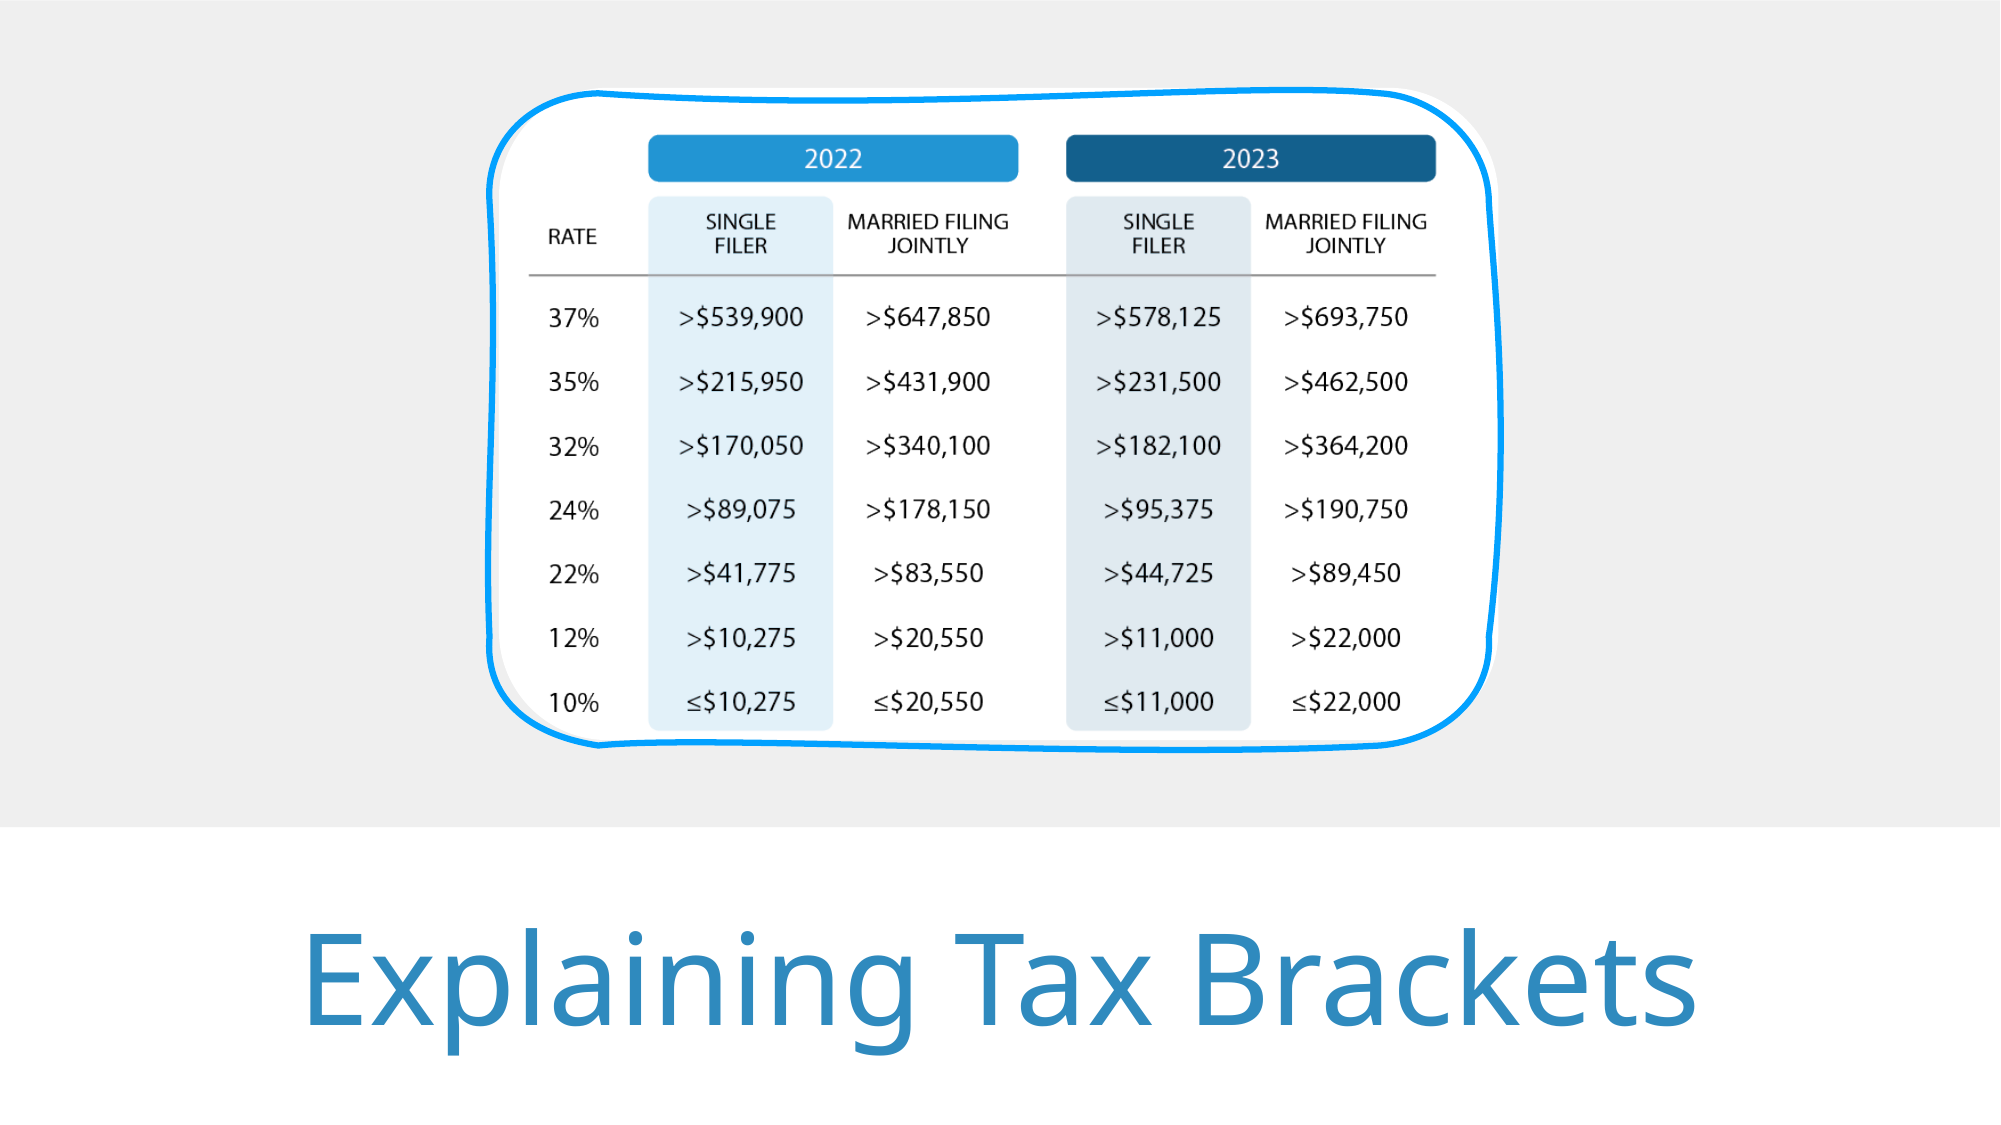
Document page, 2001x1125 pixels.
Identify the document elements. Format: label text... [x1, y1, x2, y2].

text_box Explaining Tax Brackets [100, 890, 1900, 1078]
picture [528, 134, 1439, 926]
text_box [557, 87, 1499, 333]
text_box [0, 0, 2000, 828]
text_box [1439, 534, 1499, 729]
text_box [488, 89, 1501, 727]
